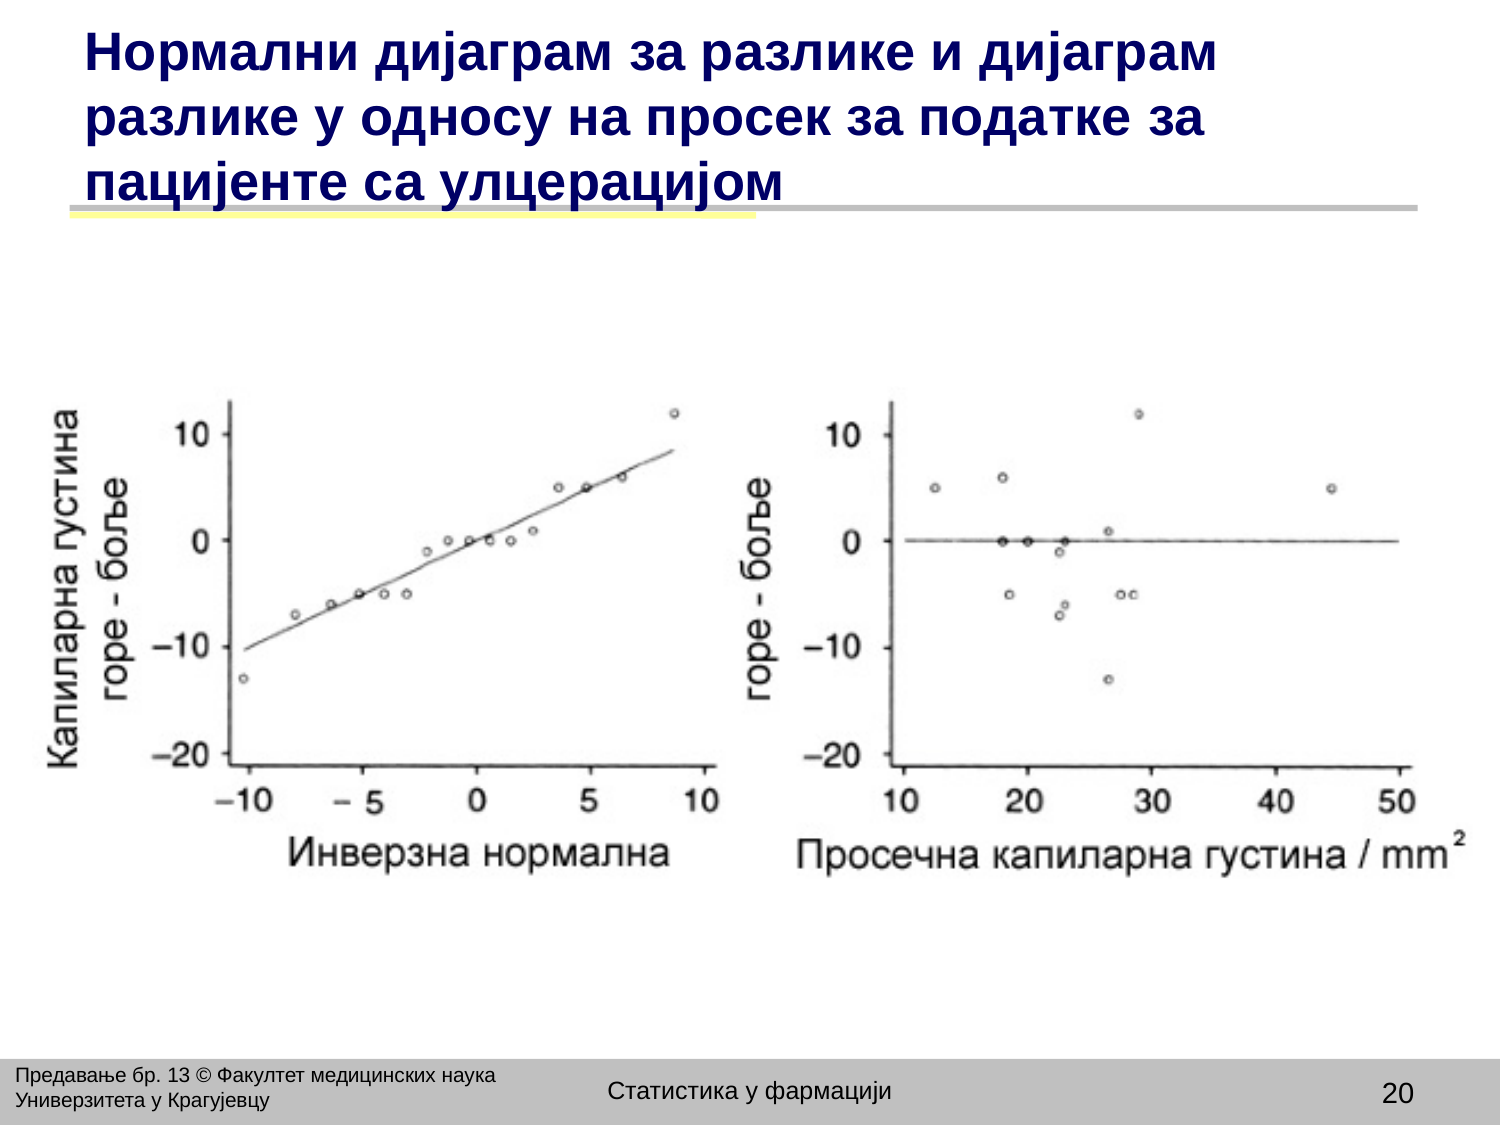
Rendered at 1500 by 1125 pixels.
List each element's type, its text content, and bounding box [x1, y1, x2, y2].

picture [31, 385, 1475, 895]
slide_number Предавање бр. 13 © Факултет медицинских наука Универзитета у Крагујевцу [0, 1053, 614, 1108]
slide_number 20 [1079, 1066, 1430, 1125]
footer Статистика у фармацији [512, 1066, 988, 1125]
title Нормални дијаграм за разлике и дијаграм разлике у односу на просек за податке за пацијенте са улцерацијом [69, 19, 1426, 208]
